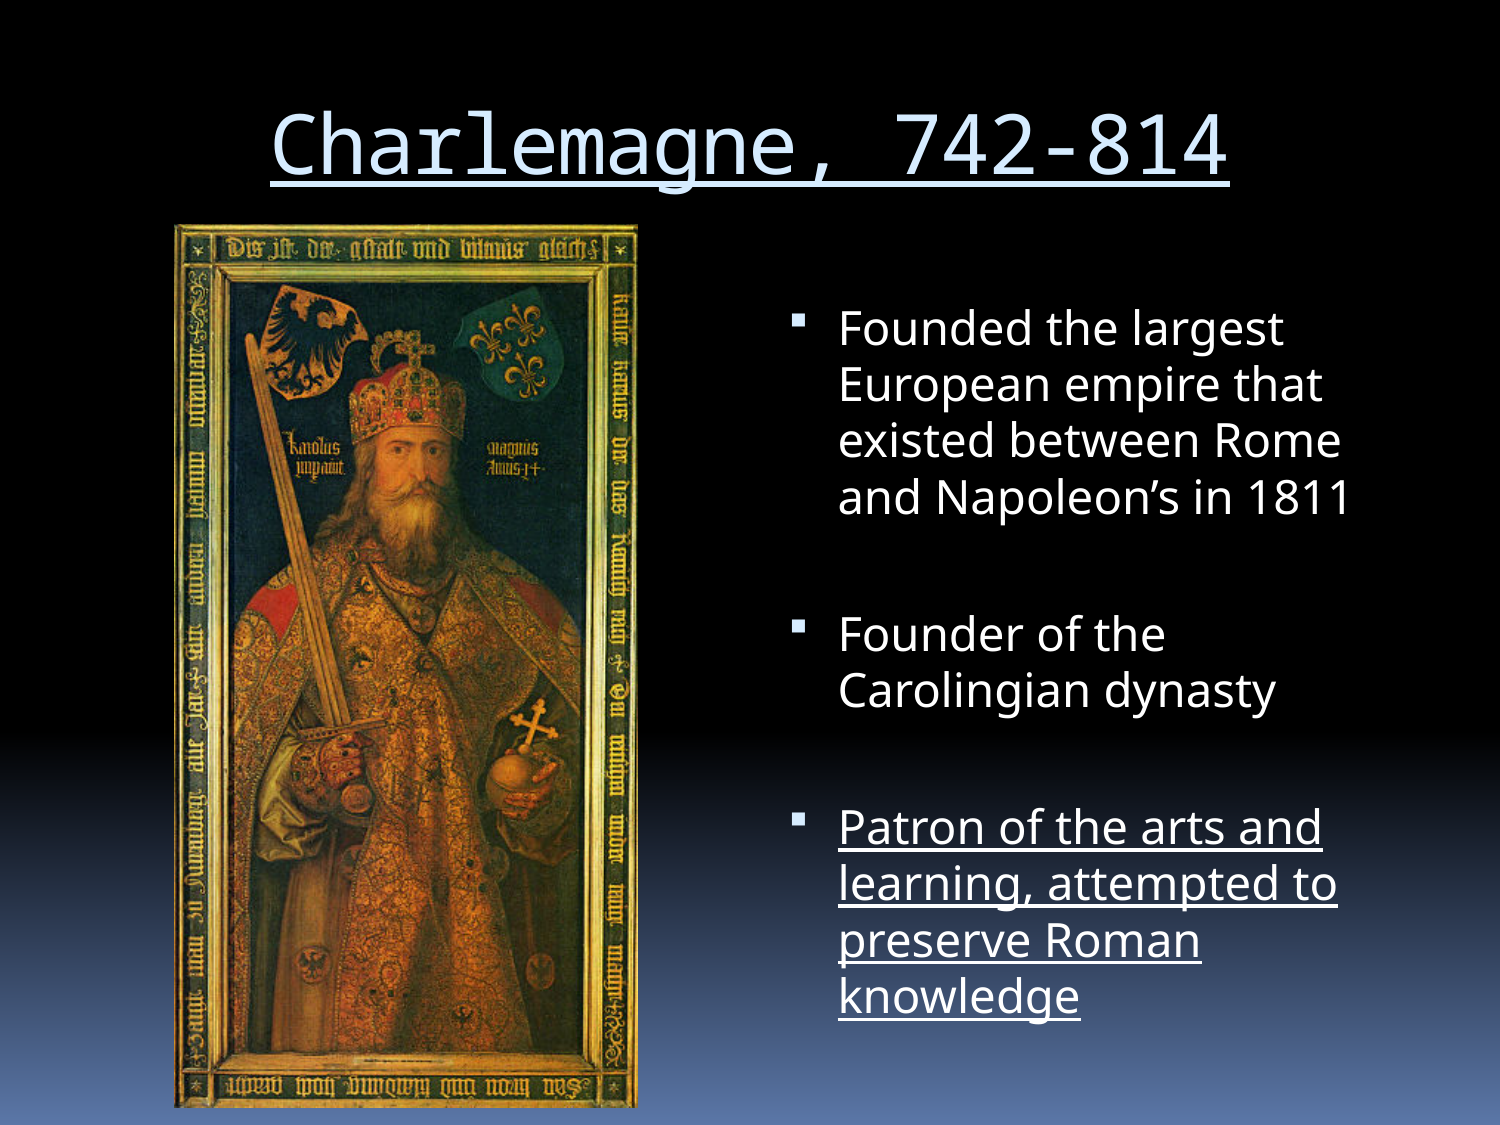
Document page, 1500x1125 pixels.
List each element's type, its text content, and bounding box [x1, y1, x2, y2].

list Founded the largest European empire that existed between Rome and Napoleon’s in 1811 Founder of the Carolingian dynasty Patron of the arts and learning, attempted to preserve Roman knowledge [763, 290, 1427, 1033]
title Charlemagne, 742-814 [75, 83, 1425, 234]
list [174, 224, 638, 1108]
